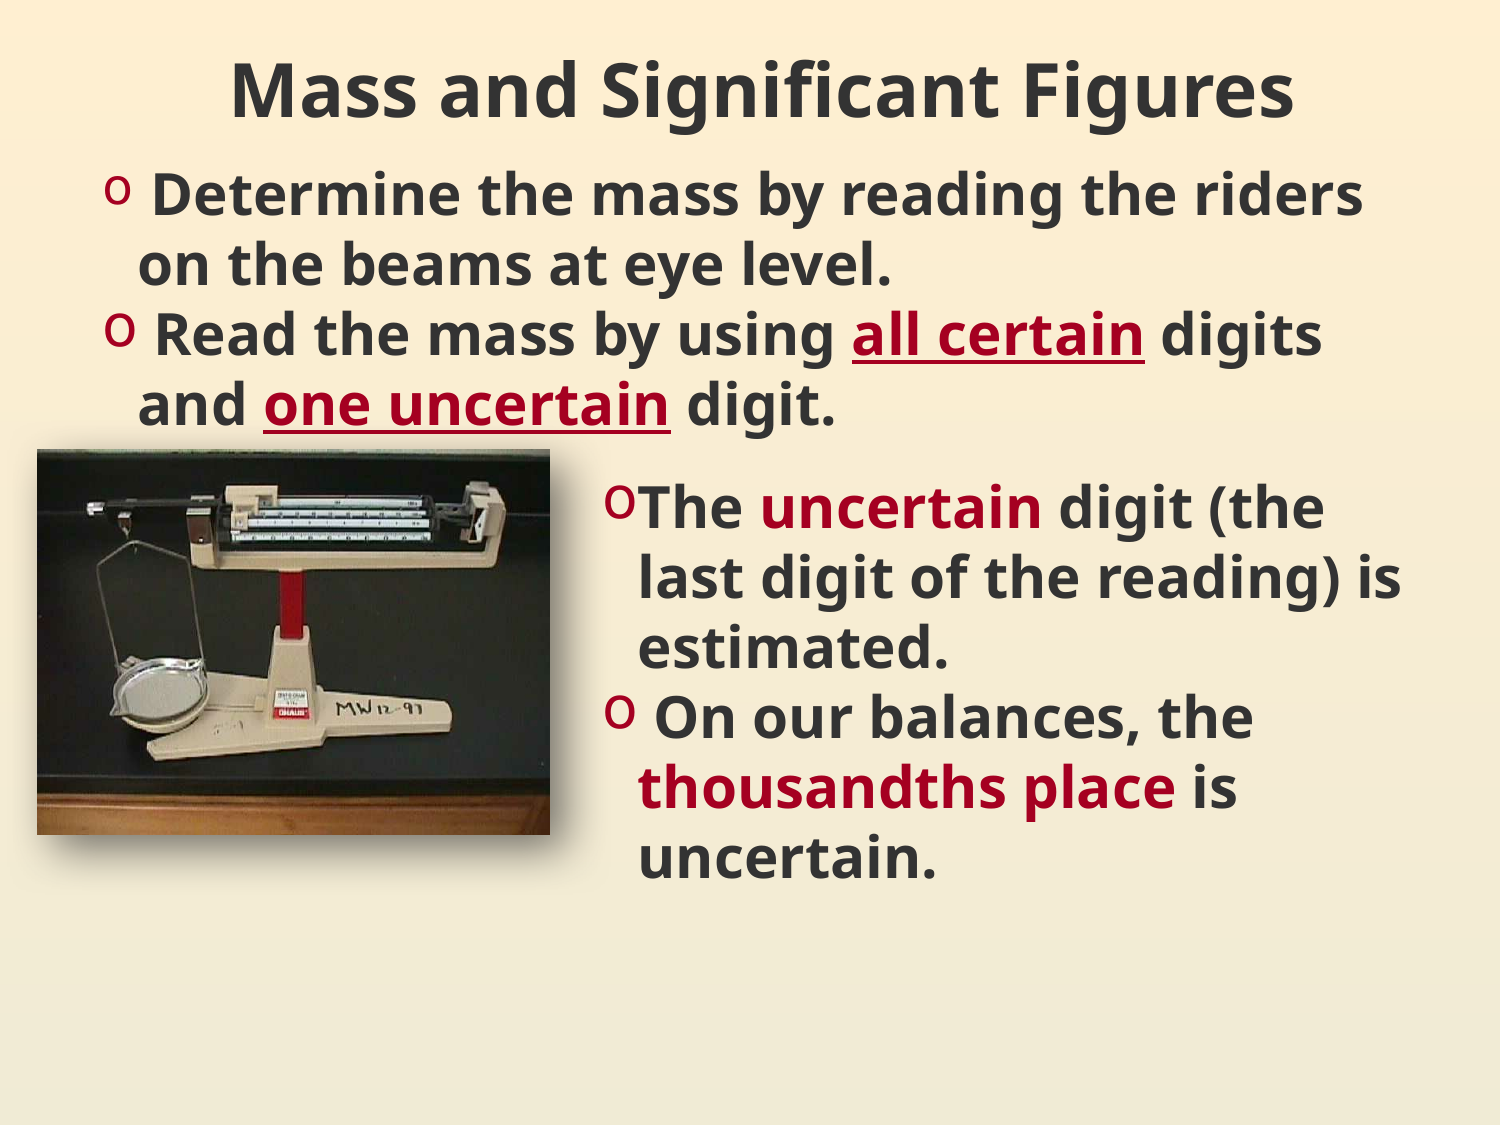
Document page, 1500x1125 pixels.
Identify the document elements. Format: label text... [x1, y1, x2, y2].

text_box The uncertain digit (the last digit of the reading) is estimated. On our balances, the thousandths place is uncertain. [587, 462, 1463, 898]
title Mass and Significant Figures [124, 37, 1401, 138]
text_box Determine the mass by reading the riders on the beams at eye level. Read the mass by using all certain digits and one uncertain digit. [87, 149, 1438, 445]
picture [37, 449, 551, 835]
